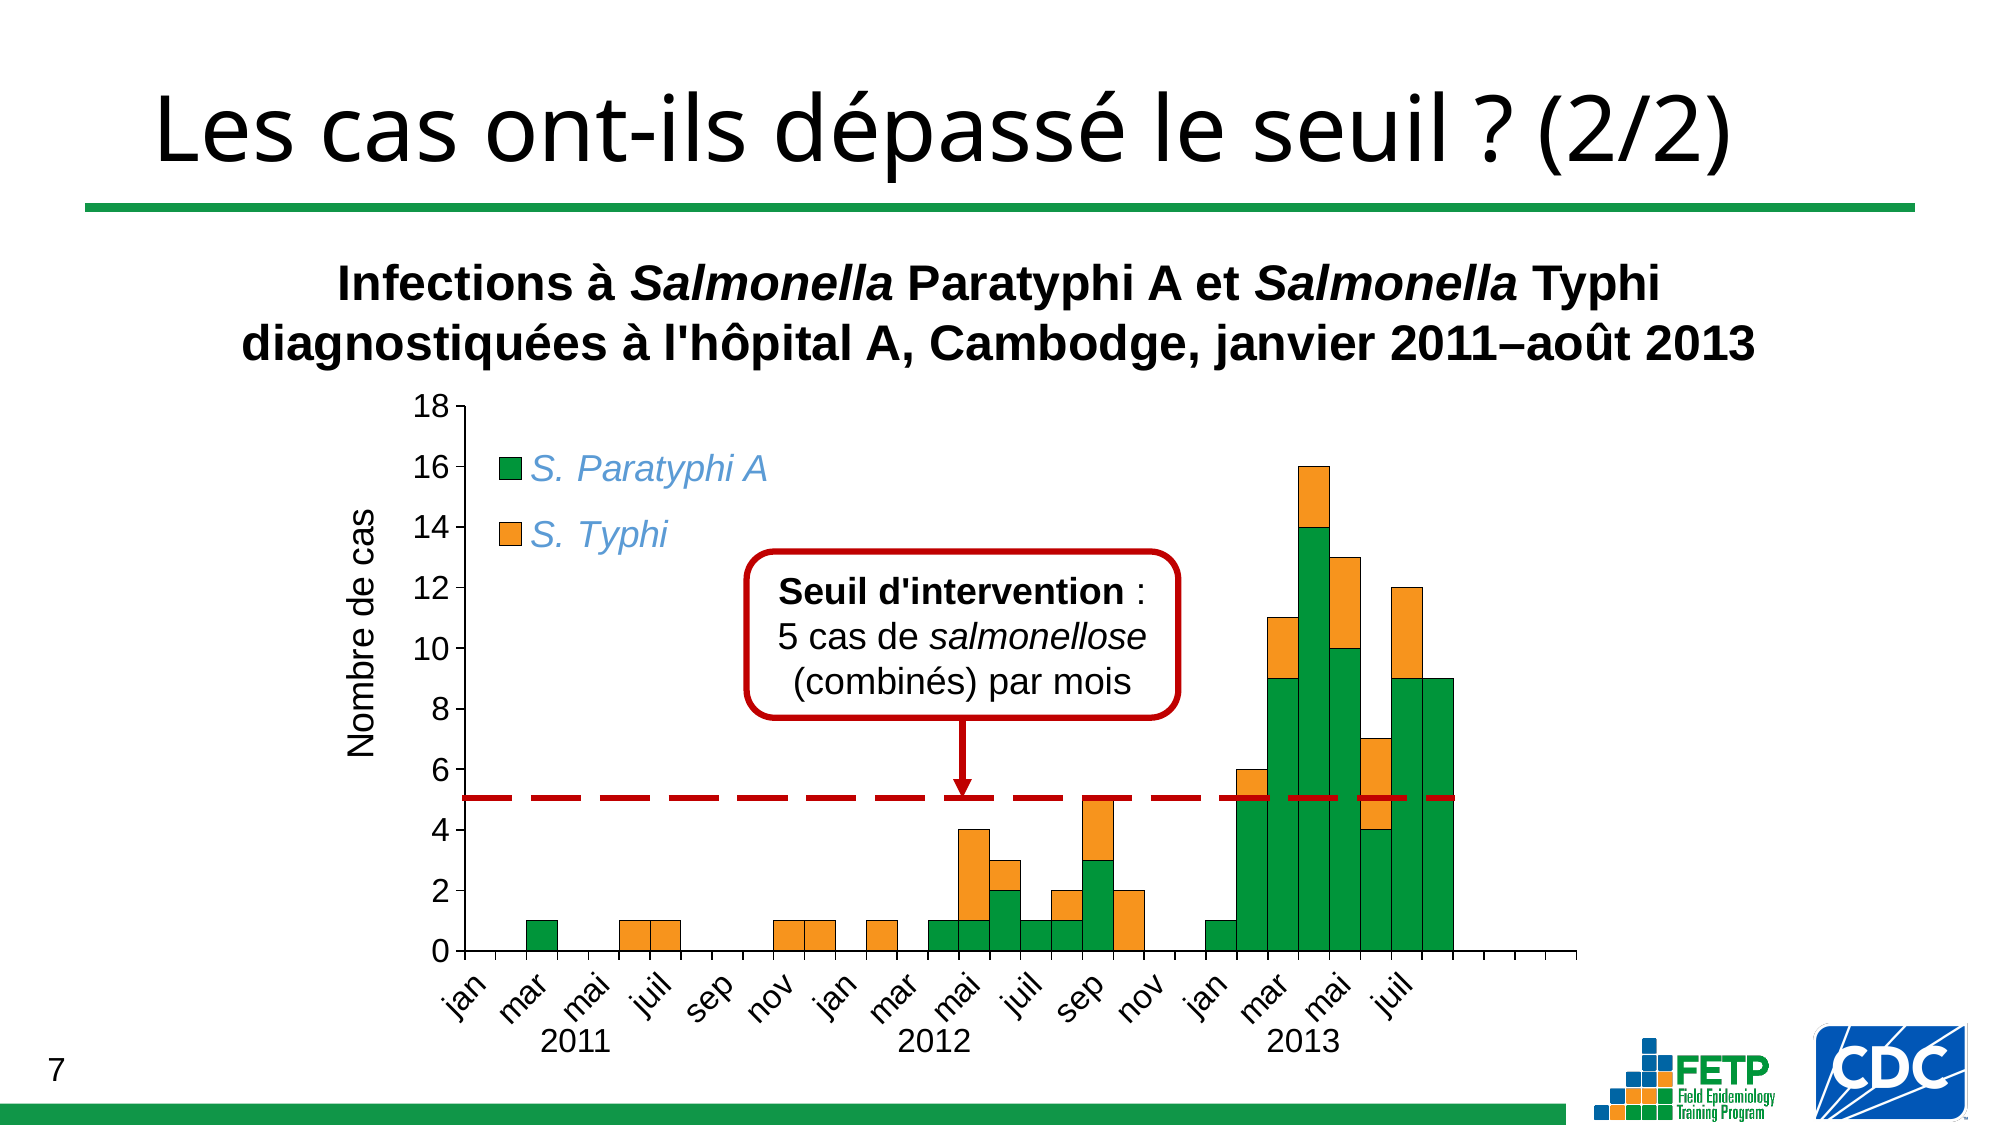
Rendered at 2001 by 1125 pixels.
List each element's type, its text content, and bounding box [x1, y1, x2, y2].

text_box Les cas ont-ils dépassé le seuil ? (2/2) [137, 75, 1863, 207]
list Infections à Salmonella Paratyphi A et Salmonella Typhi diagnostiquées à l'hôpital A, Cambodge, janvier 2011–août 2013 [137, 242, 1863, 1004]
picture [1594, 1038, 1775, 1122]
picture [1813, 1023, 1968, 1122]
chart [323, 376, 1602, 1068]
